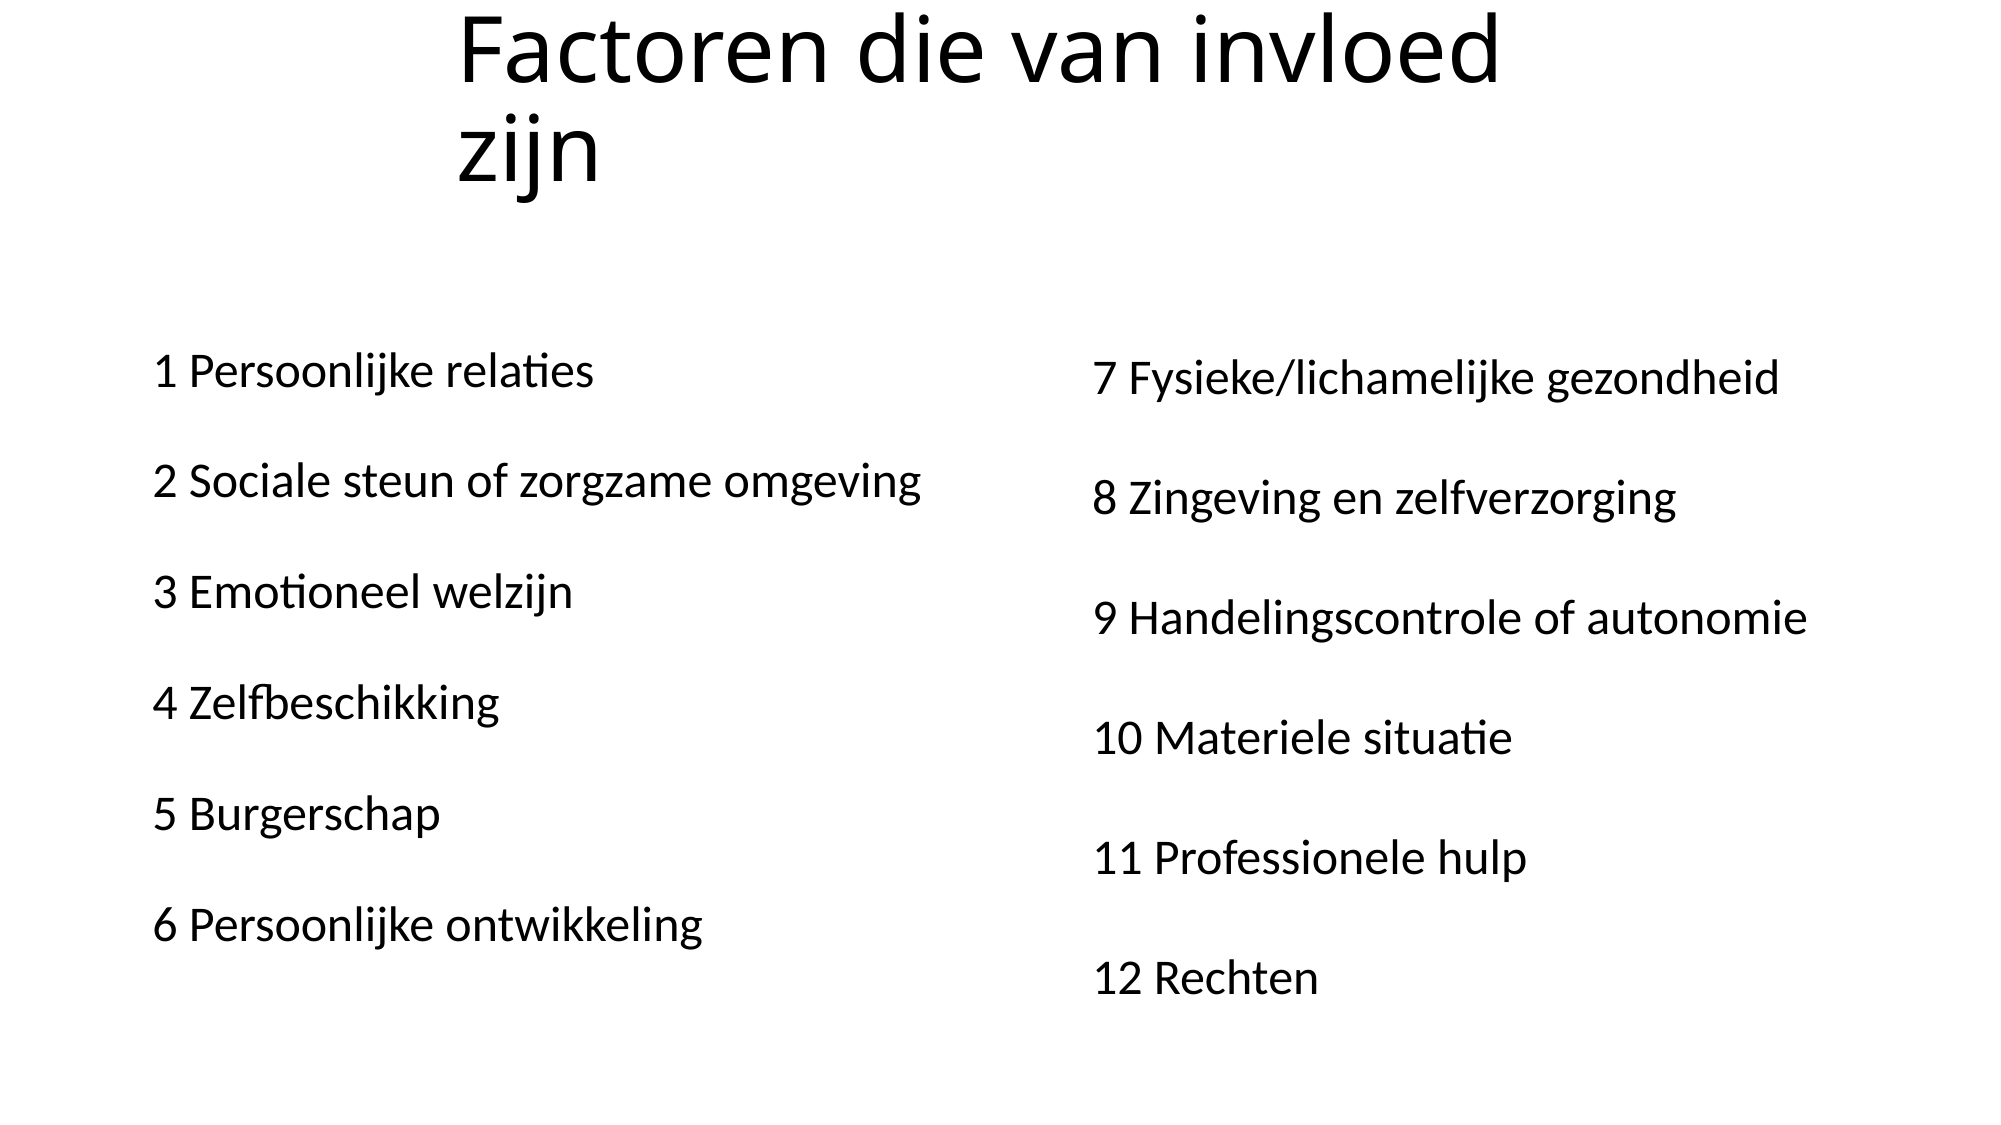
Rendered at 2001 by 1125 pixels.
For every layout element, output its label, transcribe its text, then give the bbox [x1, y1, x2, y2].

list 1 Persoonlijke relaties 2 Sociale steun of zorgzame omgeving 3 Emotioneel welzijn 4 Zelfbeschikking 5 Burgerschap 6 Persoonlijke ontwikkeling [137, 299, 1077, 1014]
title Factoren die van invloed zijn [441, 18, 1639, 186]
text_box 7 Fysieke/lichamelijke gezondheid 8 Zingeving en zelfverzorging 9 Handelingscontrole of autonomie 10 Materiele situatie 11 Professionele hulp 12 Rechten [1077, 277, 1881, 1125]
